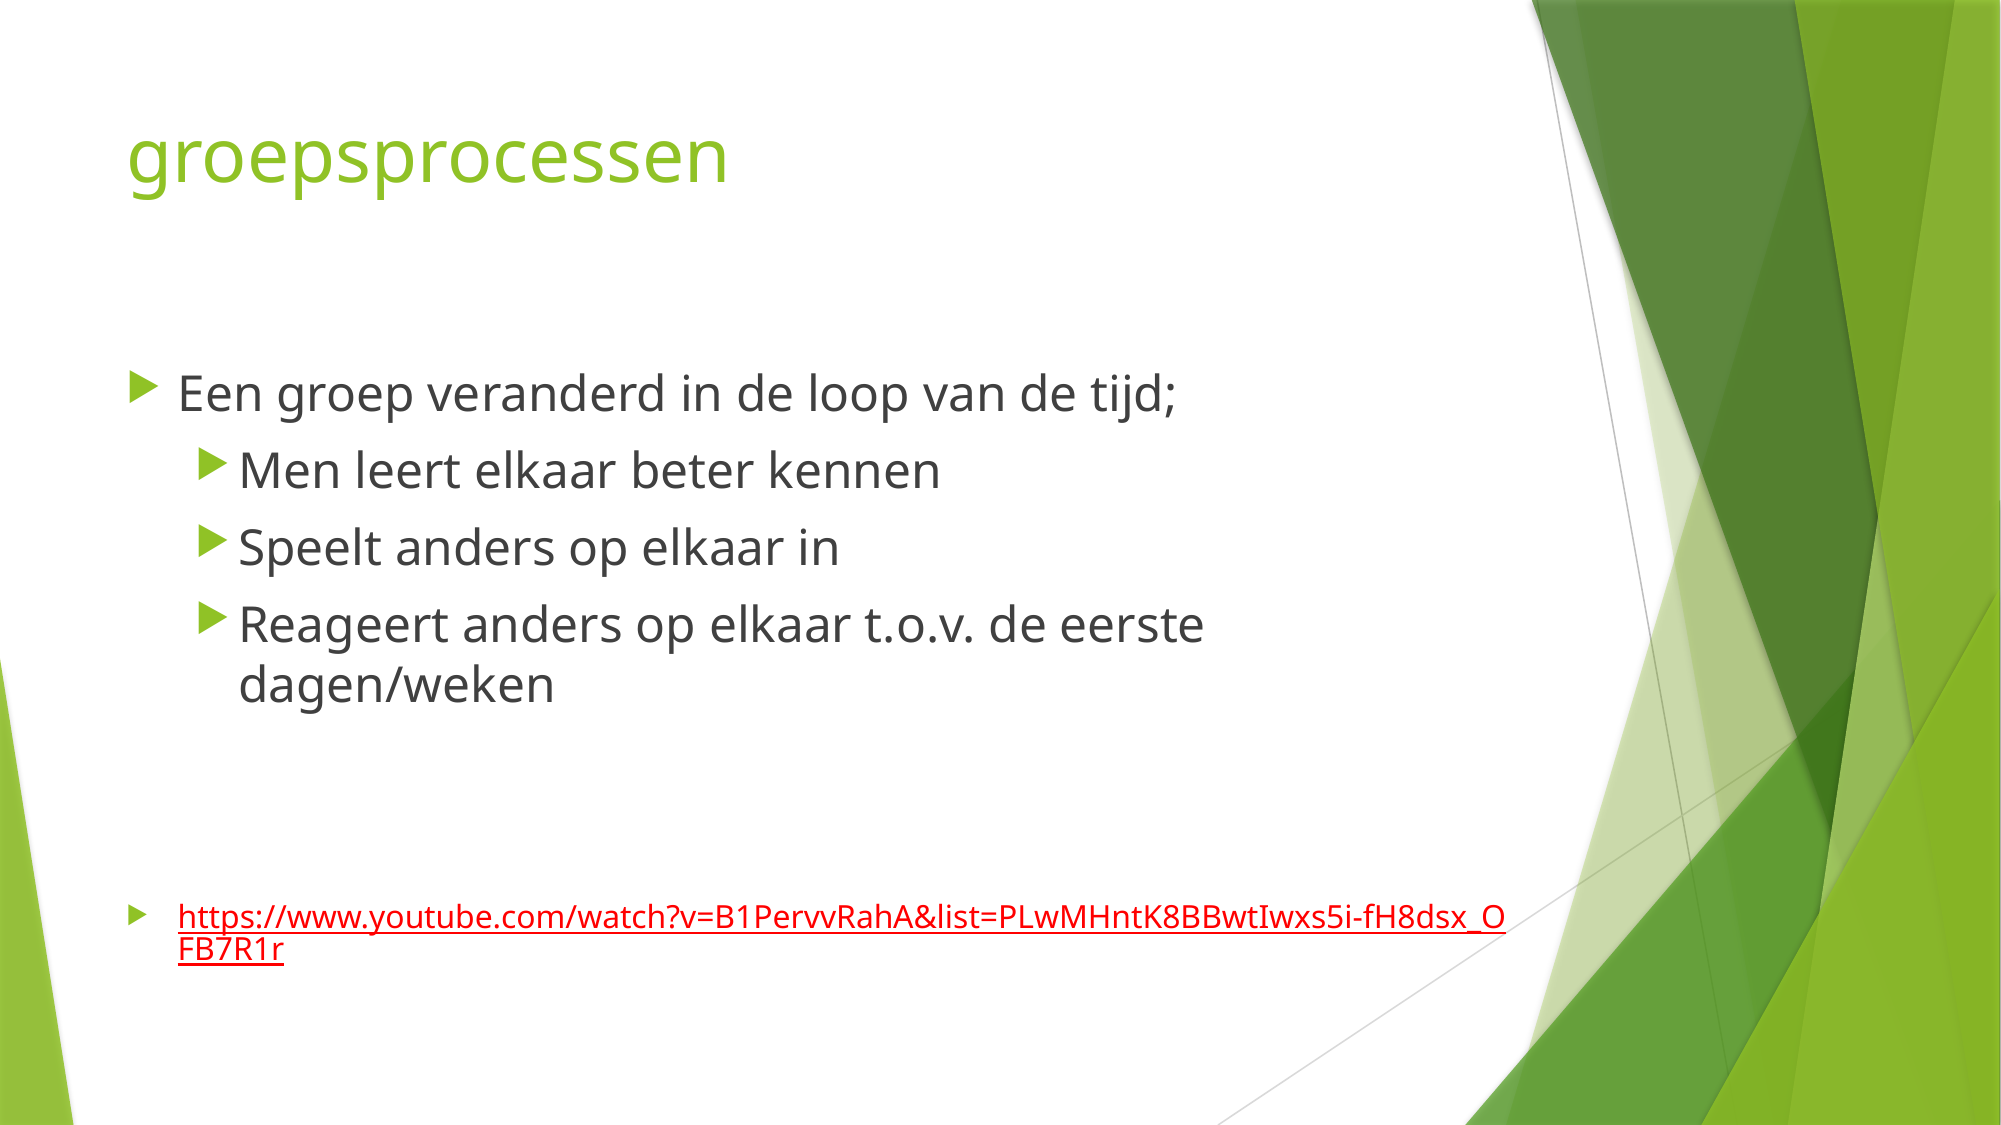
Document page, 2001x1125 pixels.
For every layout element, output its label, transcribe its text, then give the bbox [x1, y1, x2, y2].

title groepsprocessen [111, 99, 1522, 317]
list Een groep veranderd in de loop van de tijd; Men leert elkaar beter kennen Speelt anders op elkaar in Reageert anders op elkaar t.o.v. de eerste dagen/weken https://www.youtube.com/watch?v=B1PervvRahA&list=PLwMHntK8BBwtIwxs5i-fH8dsx_OFB7R1r [111, 354, 1522, 992]
